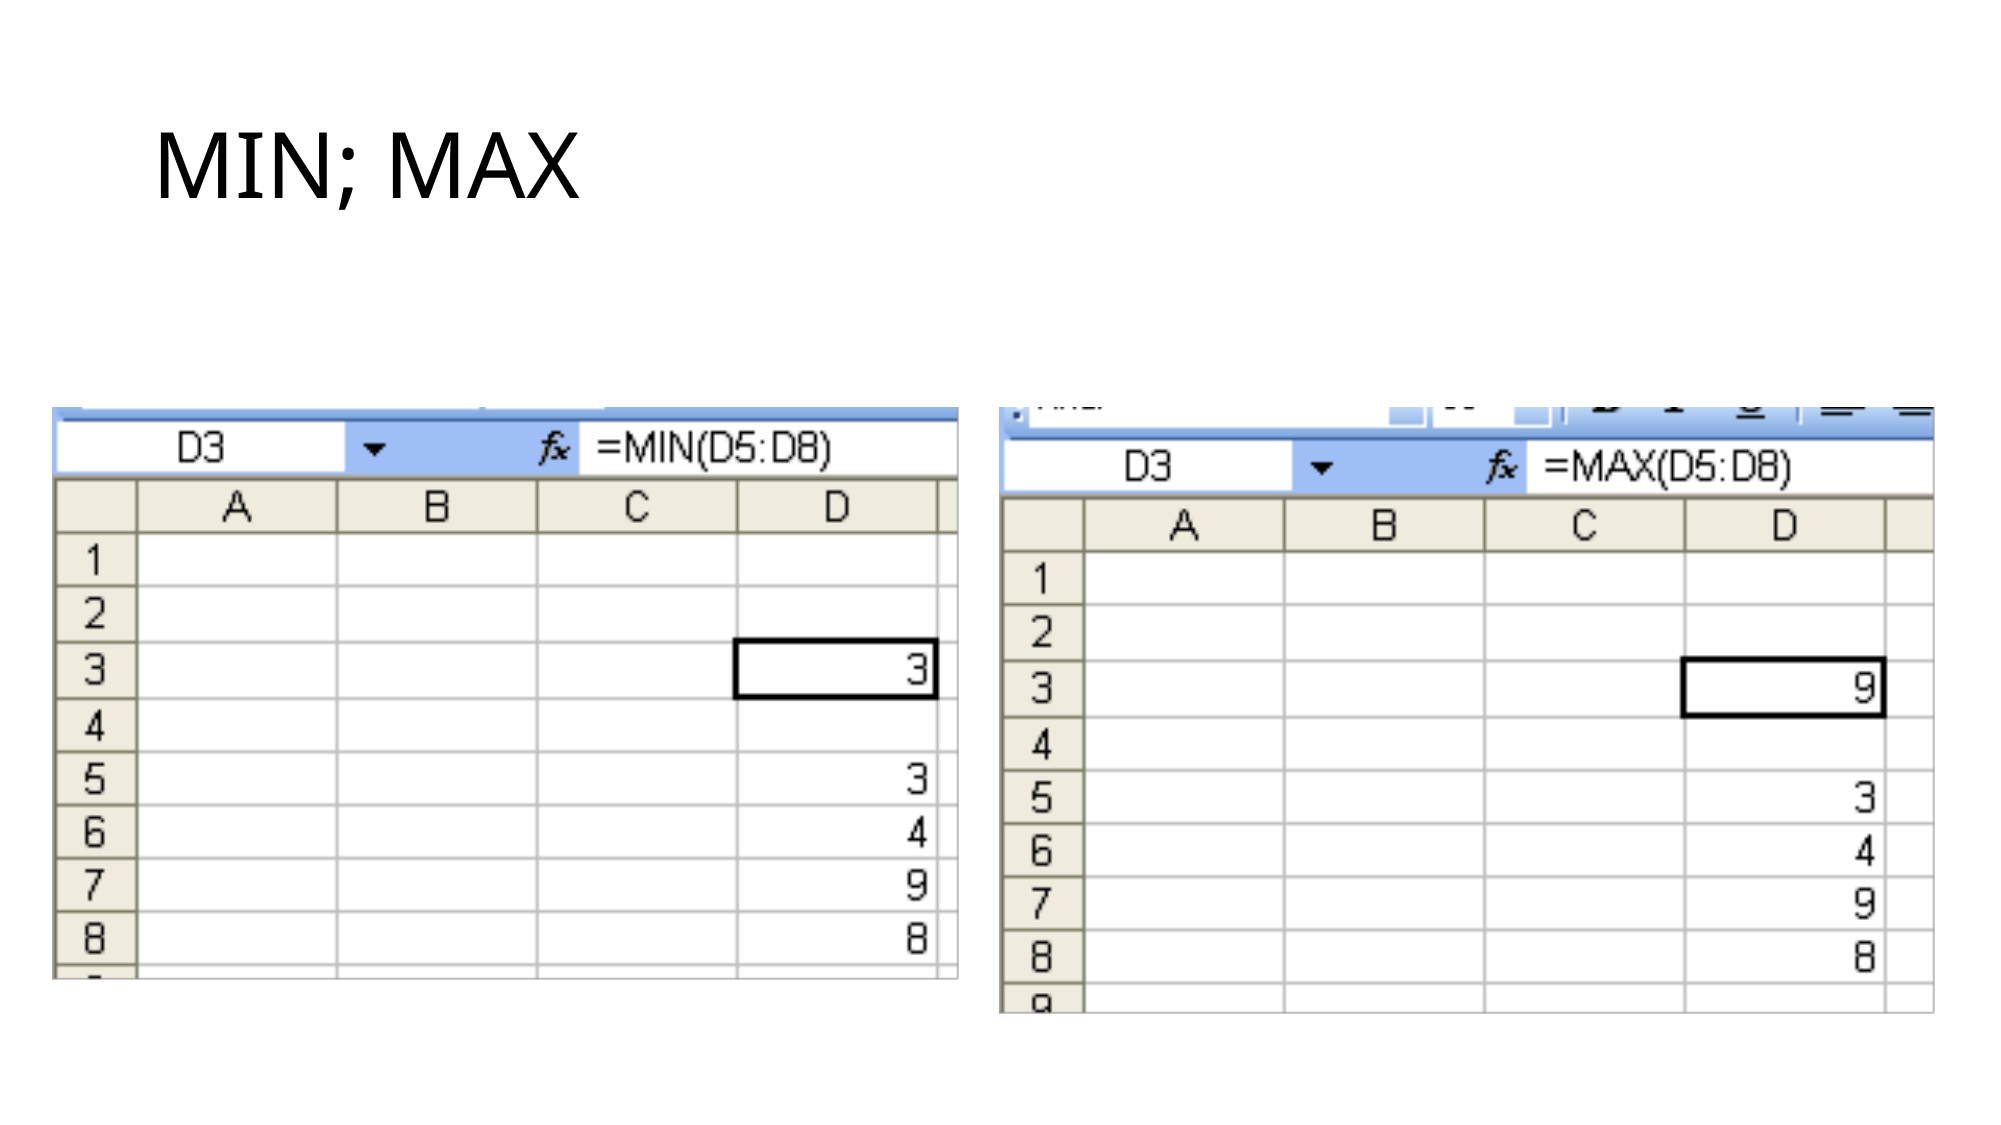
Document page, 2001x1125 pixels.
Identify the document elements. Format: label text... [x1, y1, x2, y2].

title MIN; MAX [137, 59, 1863, 278]
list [52, 407, 962, 983]
picture [999, 407, 1938, 1017]
